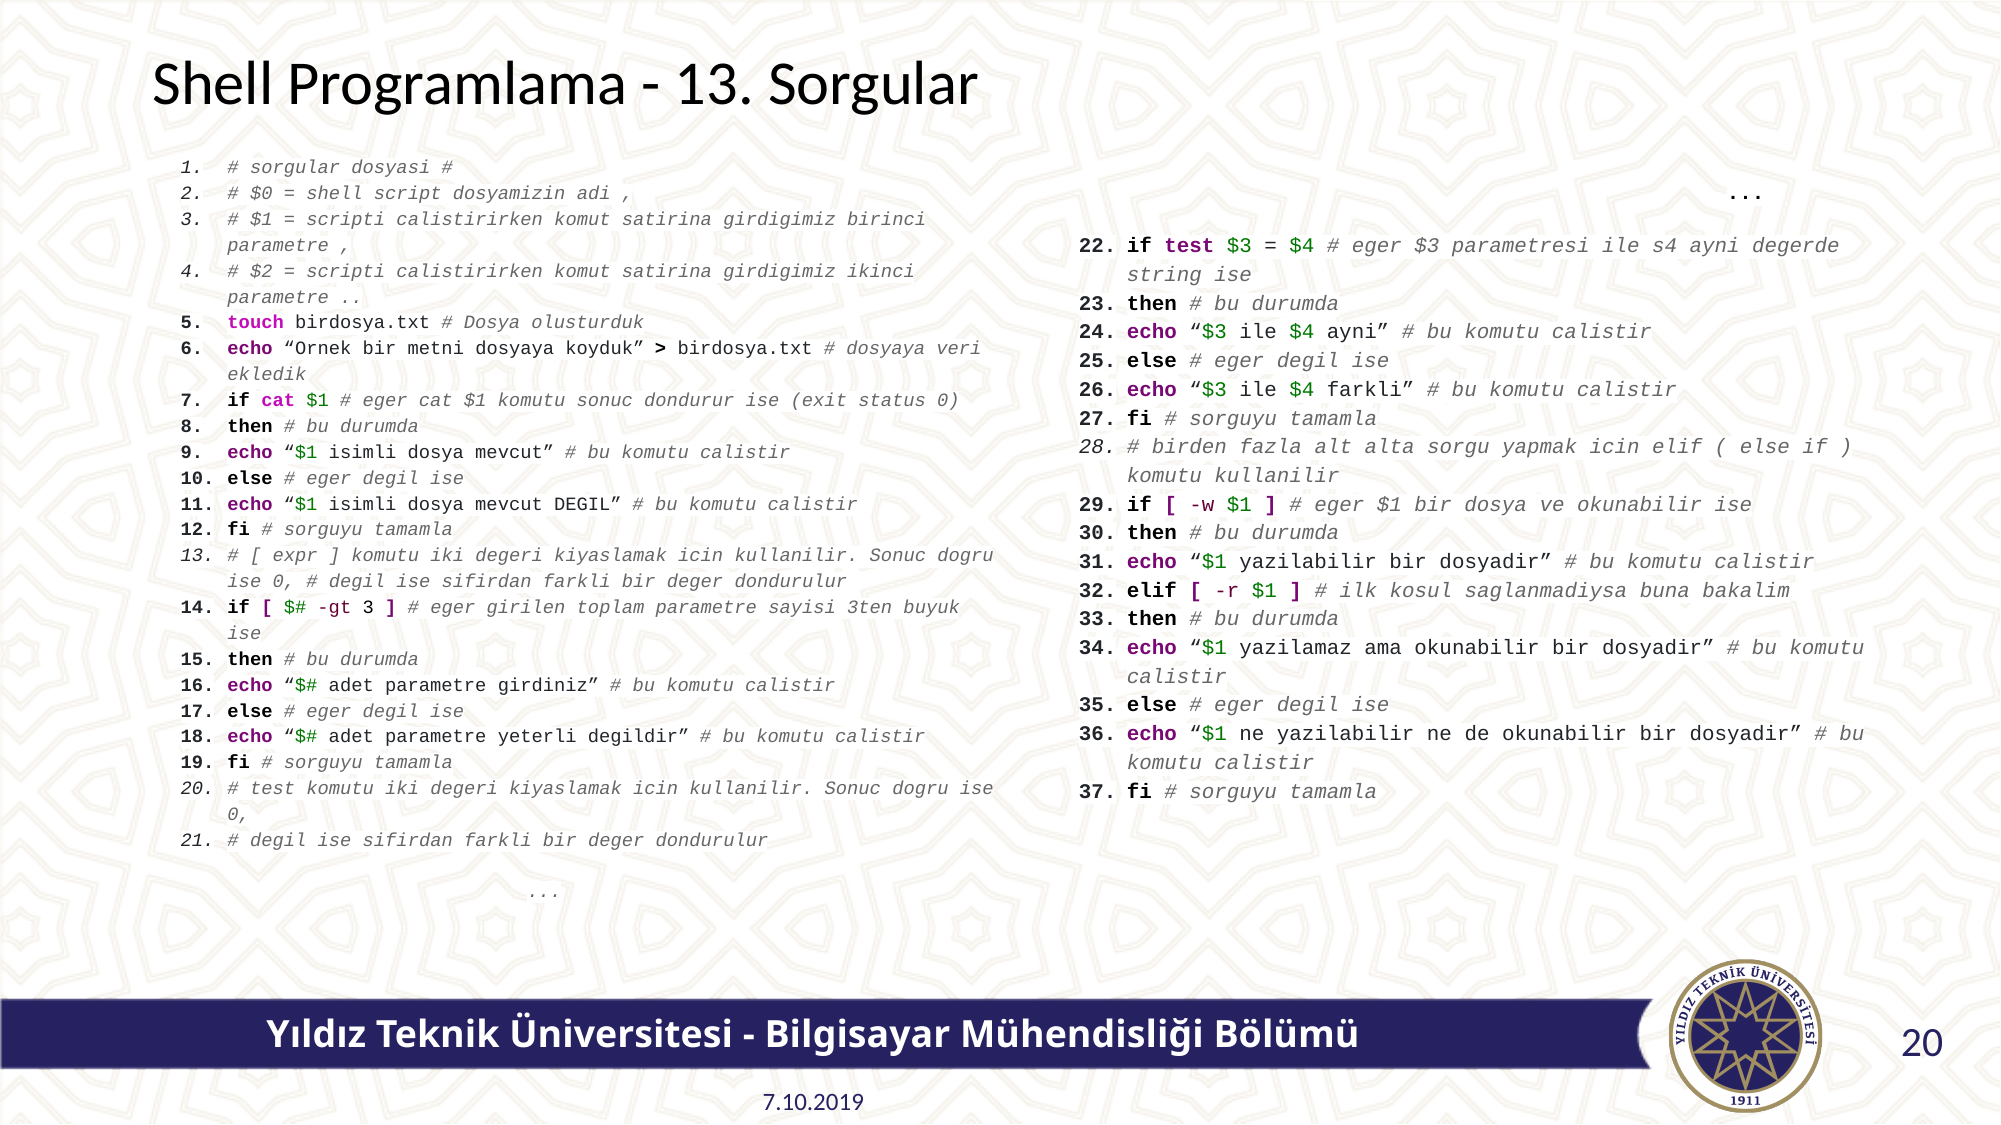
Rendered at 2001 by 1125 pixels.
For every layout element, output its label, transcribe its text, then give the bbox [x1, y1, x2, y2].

title Shell Programlama - 13. Sorgular [137, 59, 1863, 109]
picture [0, 0, 2000, 1125]
list ... if test $3 = $4 # eger $3 parametresi ile s4 ayni degerde string ise then # bu durumda echo “$3 ile $4 ayni” # bu komutu calistir else # eger degil ise echo “$3 ile $4 farkli” # bu komutu calistir fi # sorguyu tamamla # birden fazla alt alta sorgu yapmak icin elif ( else if ) komutu kullanilir if [ -w $1 ] # eger $1 bir dosya ve okunabilir ise then # bu durumda echo “$1 yazilabilir bir dosyadir” # bu komutu calistir elif [ -r $1 ] # ilk kosul saglanmadiysa buna bakalim then # bu durumda echo “$1 yazilamaz ama okunabilir bir dosyadir” # bu komutu calistir else # eger degil ise echo “$1 ne yazilabilir ne de okunabilir bir dosyadir” # bu komutu calistir fi # sorguyu tamamla [1036, 167, 1912, 1003]
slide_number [0, 1070, 1628, 1125]
list # sorgular dosyasi # # $0 = shell script dosyamizin adi , # $1 = scripti calistirirken komut satirina girdigimiz birinci parametre , # $2 = scripti calistirirken komut satirina girdigimiz ikinci parametre .. touch birdosya.txt # Dosya olusturduk echo “Ornek bir metni dosyaya koyduk” > birdosya.txt # dosyaya veri ekledik if cat $1 # eger cat $1 komutu sonuc dondurur ise (exit status 0) then # bu durumda echo “$1 isimli dosya mevcut” # bu komutu calistir else # eger degil ise echo “$1 isimli dosya mevcut DEGIL” # bu komutu calistir fi # sorguyu tamamla # [ expr ] komutu iki degeri kiyaslamak icin kullanilir. Sonuc dogru ise 0, # degil ise sifirdan farkli bir deger dondurulur if [ $# -gt 3 ] # eger girilen toplam parametre sayisi 3ten buyuk ise then # bu durumda echo “$# adet parametre girdiniz” # bu komutu calistir else # eger degil ise echo “$# adet parametre yeterli degildir” # bu komutu calistir fi # sorguyu tamamla # test komutu iki degeri kiyaslamak icin kullanilir. Sonuc dogru ise 0, # degil ise sifirdan farkli bir deger dondurulur ... [137, 144, 1012, 980]
footer Yıldız Teknik Üniversitesi - Bilgisayar Mühendisliği Bölümü [0, 997, 1628, 1069]
slide_number 20 [1844, 1010, 2000, 1071]
